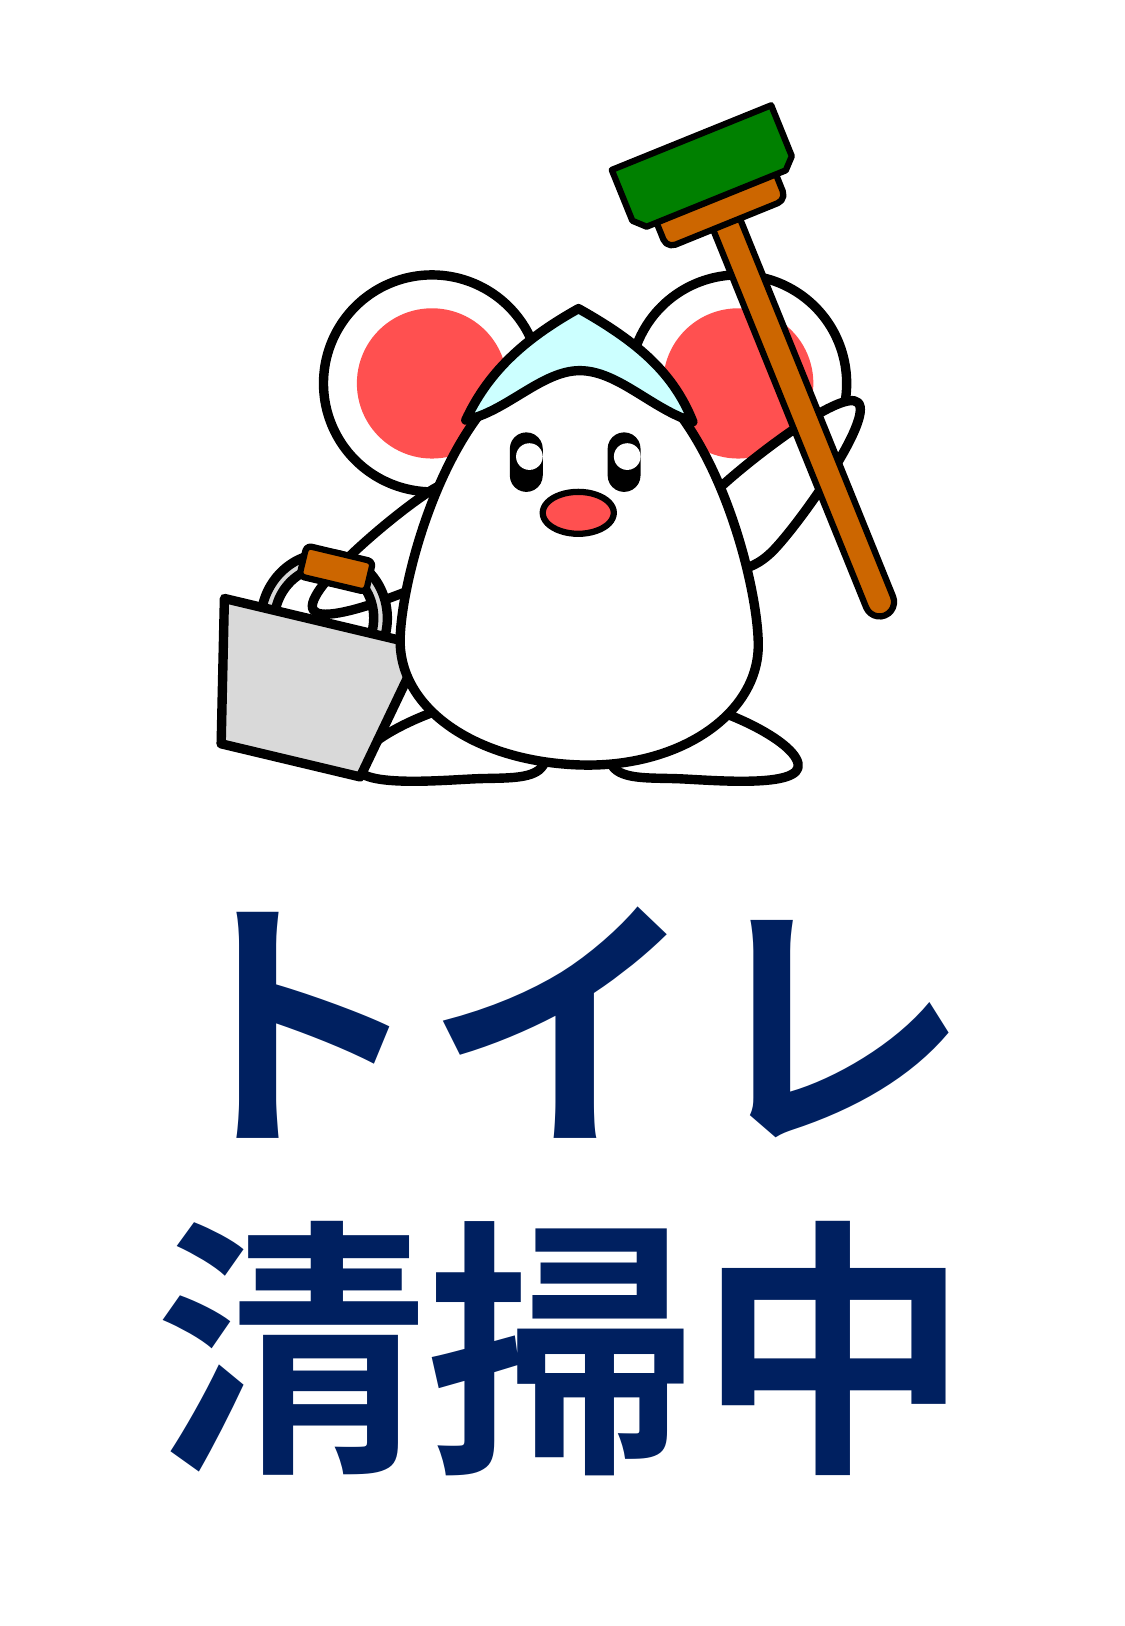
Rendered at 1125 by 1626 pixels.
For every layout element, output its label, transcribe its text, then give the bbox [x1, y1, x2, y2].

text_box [212, 130, 893, 782]
text_box トイレ 清掃中 [0, 848, 1125, 1514]
